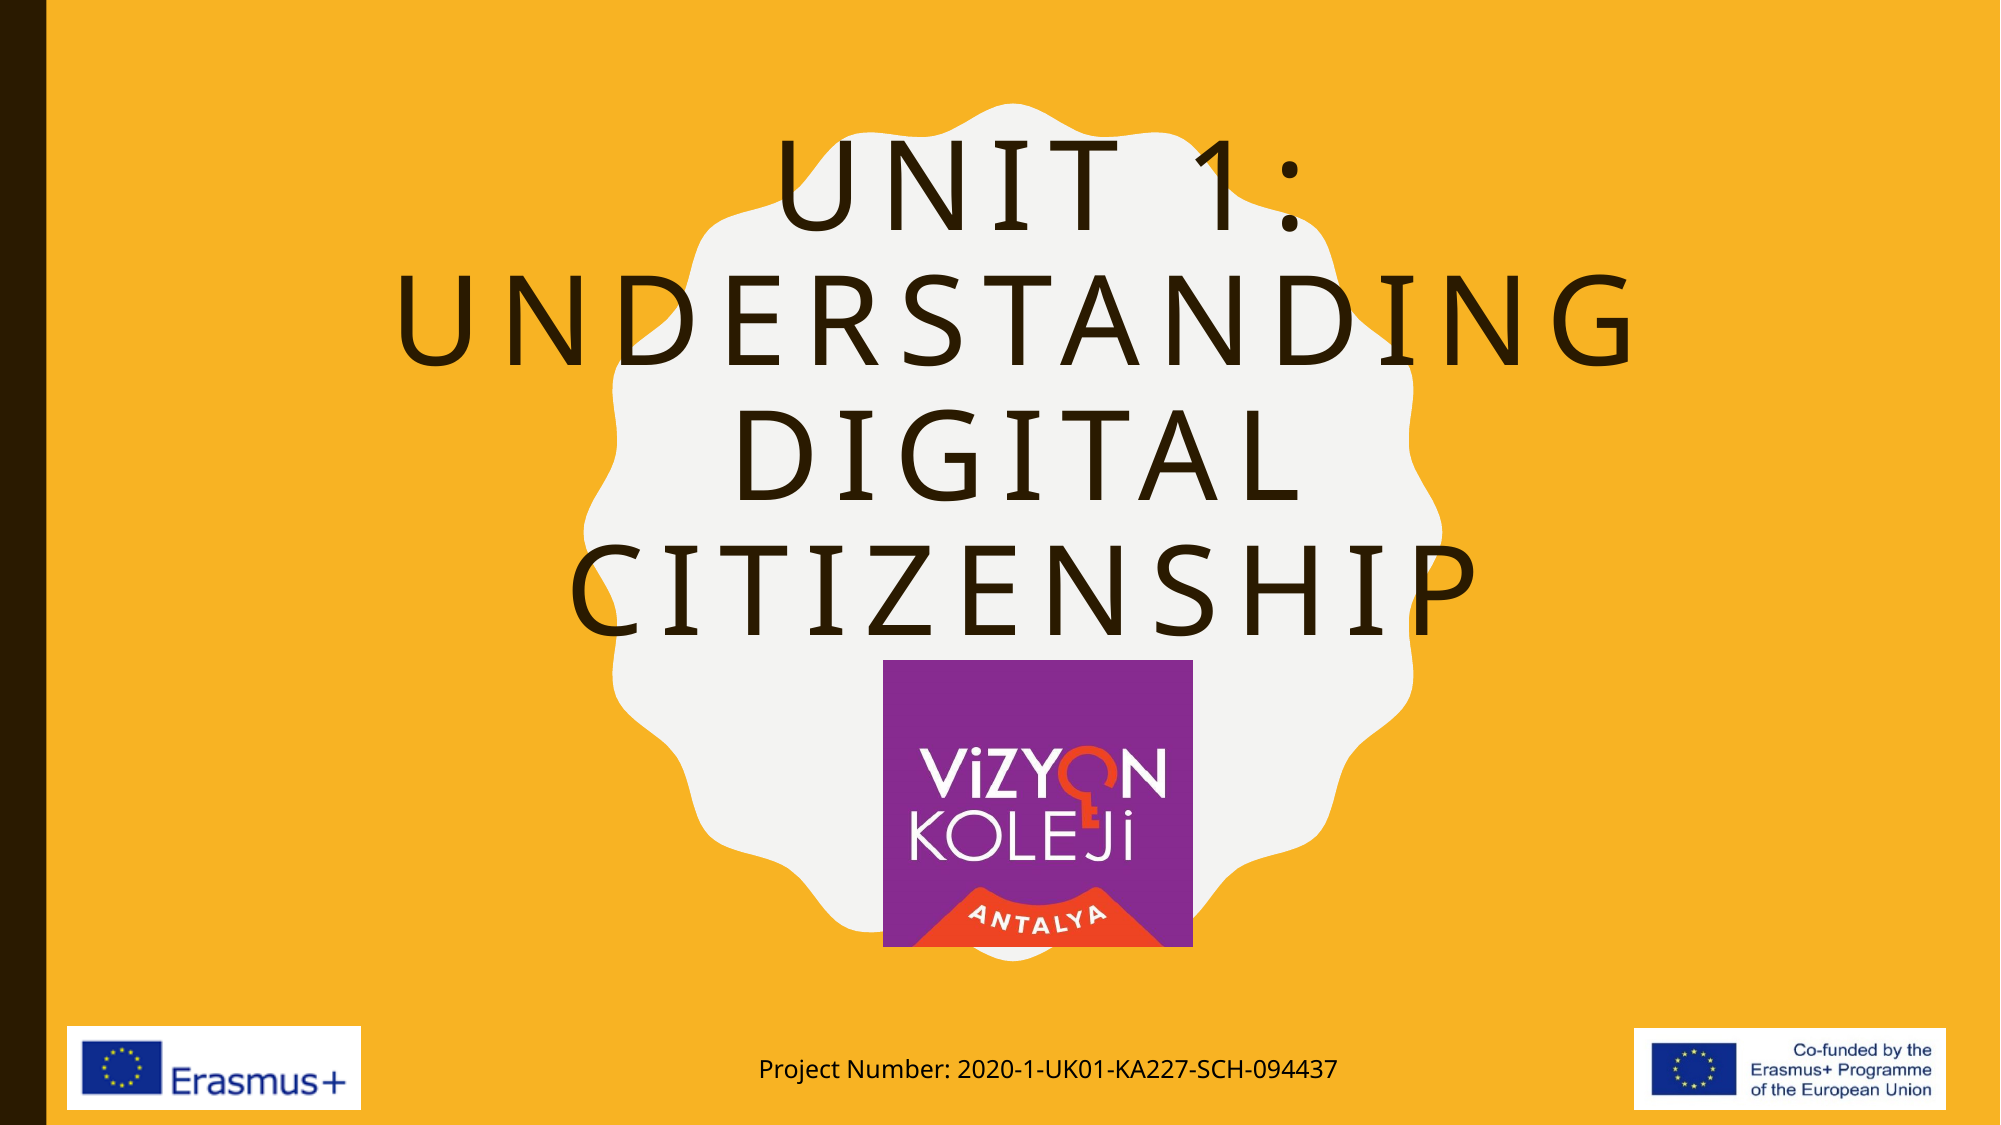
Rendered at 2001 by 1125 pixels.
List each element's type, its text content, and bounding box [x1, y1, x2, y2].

picture [1634, 1028, 1946, 1110]
title UNIT 1: understandIng DIgItal cItIzenshIp [330, 194, 1716, 590]
picture [883, 660, 1193, 948]
text_box Project Number: 2020-1-UK01-KA227-SCH-094437 [743, 1046, 1634, 1091]
picture [67, 1026, 361, 1110]
